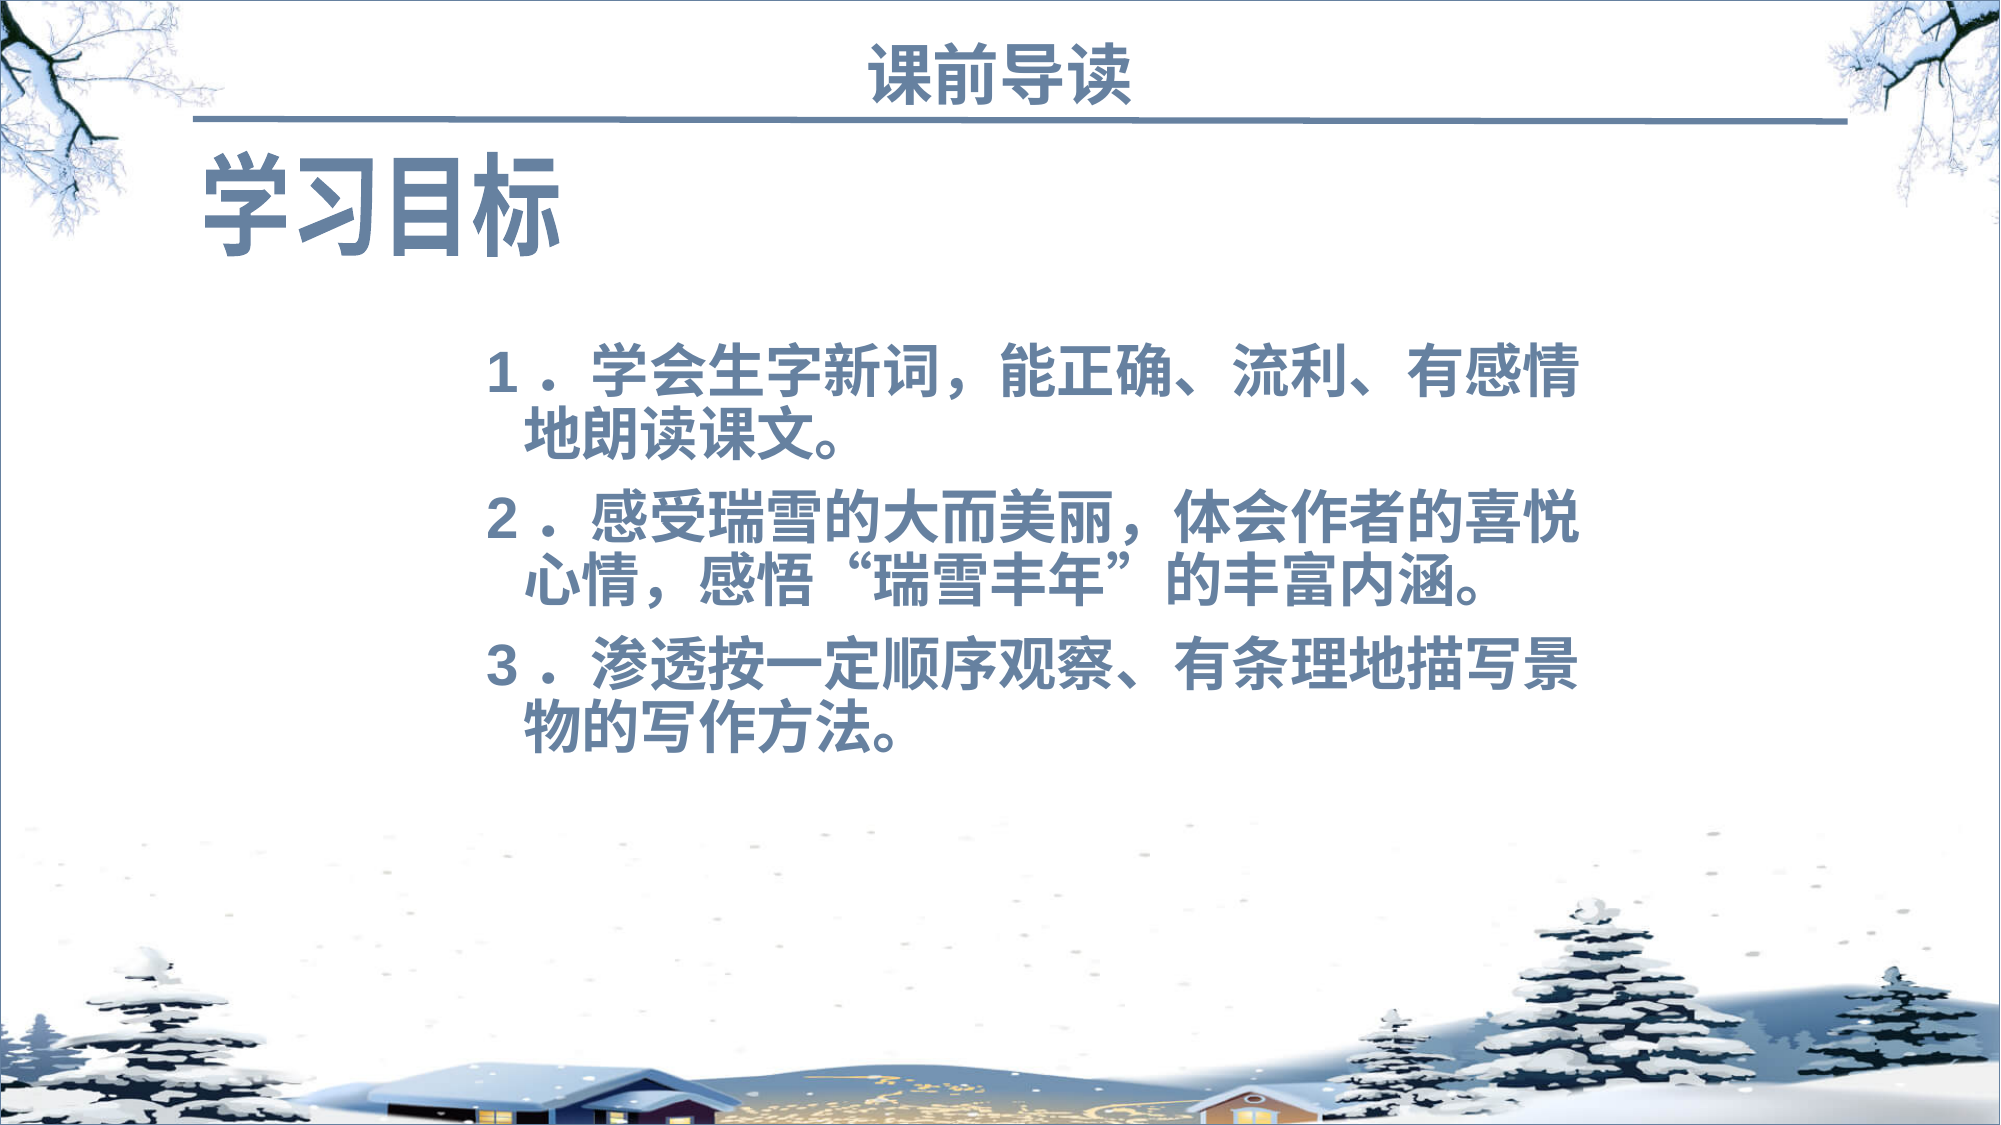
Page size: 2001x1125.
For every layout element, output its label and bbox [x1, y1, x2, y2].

text_box [0, 0, 2000, 1125]
